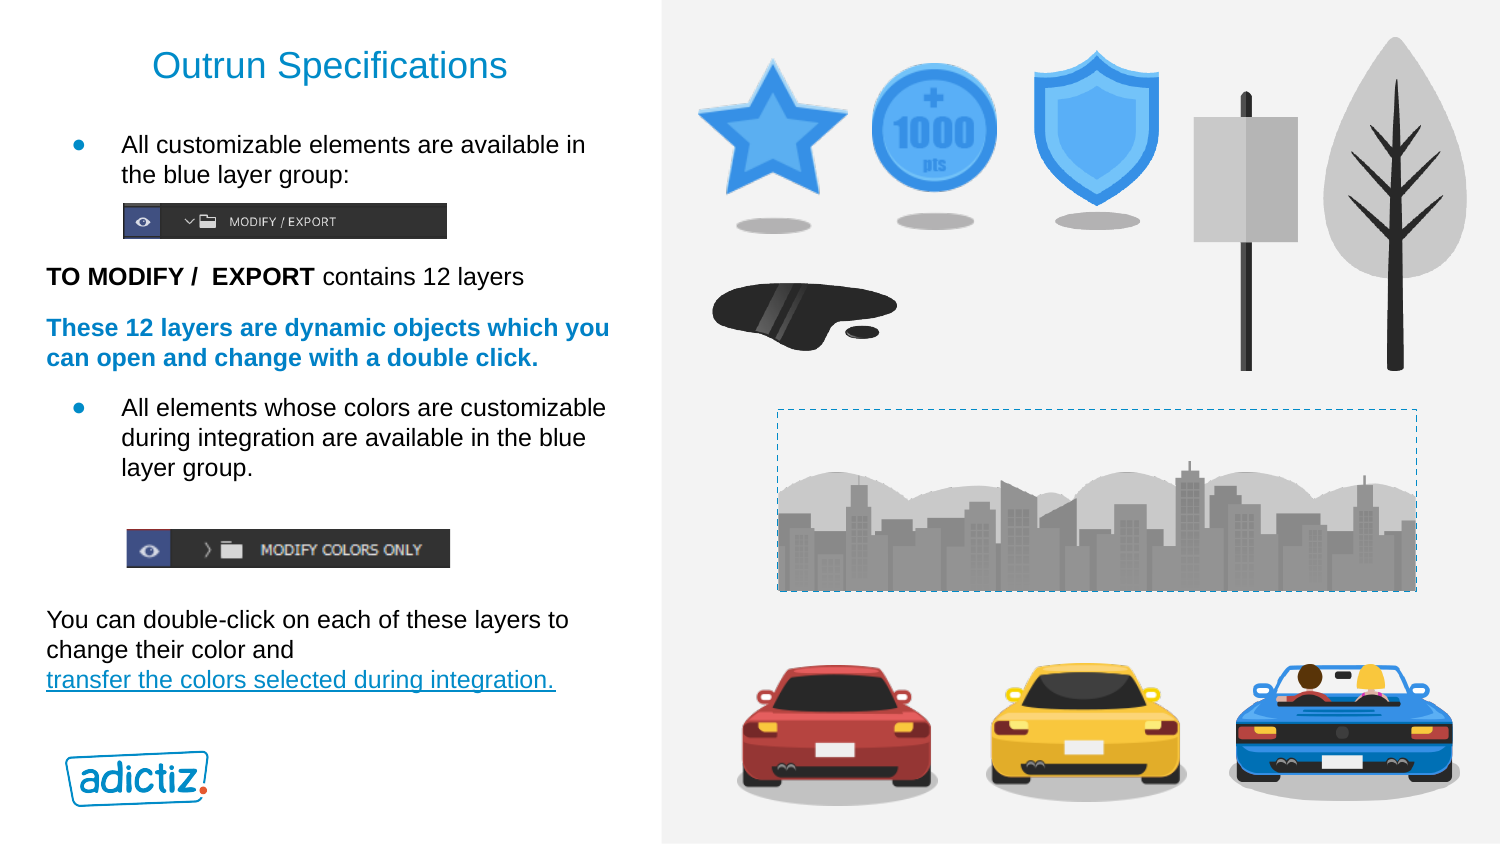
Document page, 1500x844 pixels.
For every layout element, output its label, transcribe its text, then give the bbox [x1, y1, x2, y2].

picture [698, 58, 848, 234]
picture [711, 282, 897, 351]
picture [777, 409, 1416, 592]
picture [122, 203, 447, 240]
picture [126, 529, 451, 568]
title Outrun Specifications [31, 0, 629, 127]
picture [1034, 49, 1160, 230]
picture [736, 665, 938, 806]
picture [1323, 36, 1467, 371]
picture [871, 62, 997, 230]
picture [986, 662, 1187, 802]
picture [1193, 91, 1299, 371]
picture [1229, 664, 1460, 801]
picture [59, 748, 214, 810]
list All customizable elements are available in the blue layer group: TO MODIFY / EXPORT contains 12 layers These 12 layers are dynamic objects which you can open and change with a double click. All elements whose colors are customizable during integration are available in the blue layer group. You can double-click on each of these layers to change their color and transfer the colors selected during integration. [31, 127, 629, 731]
